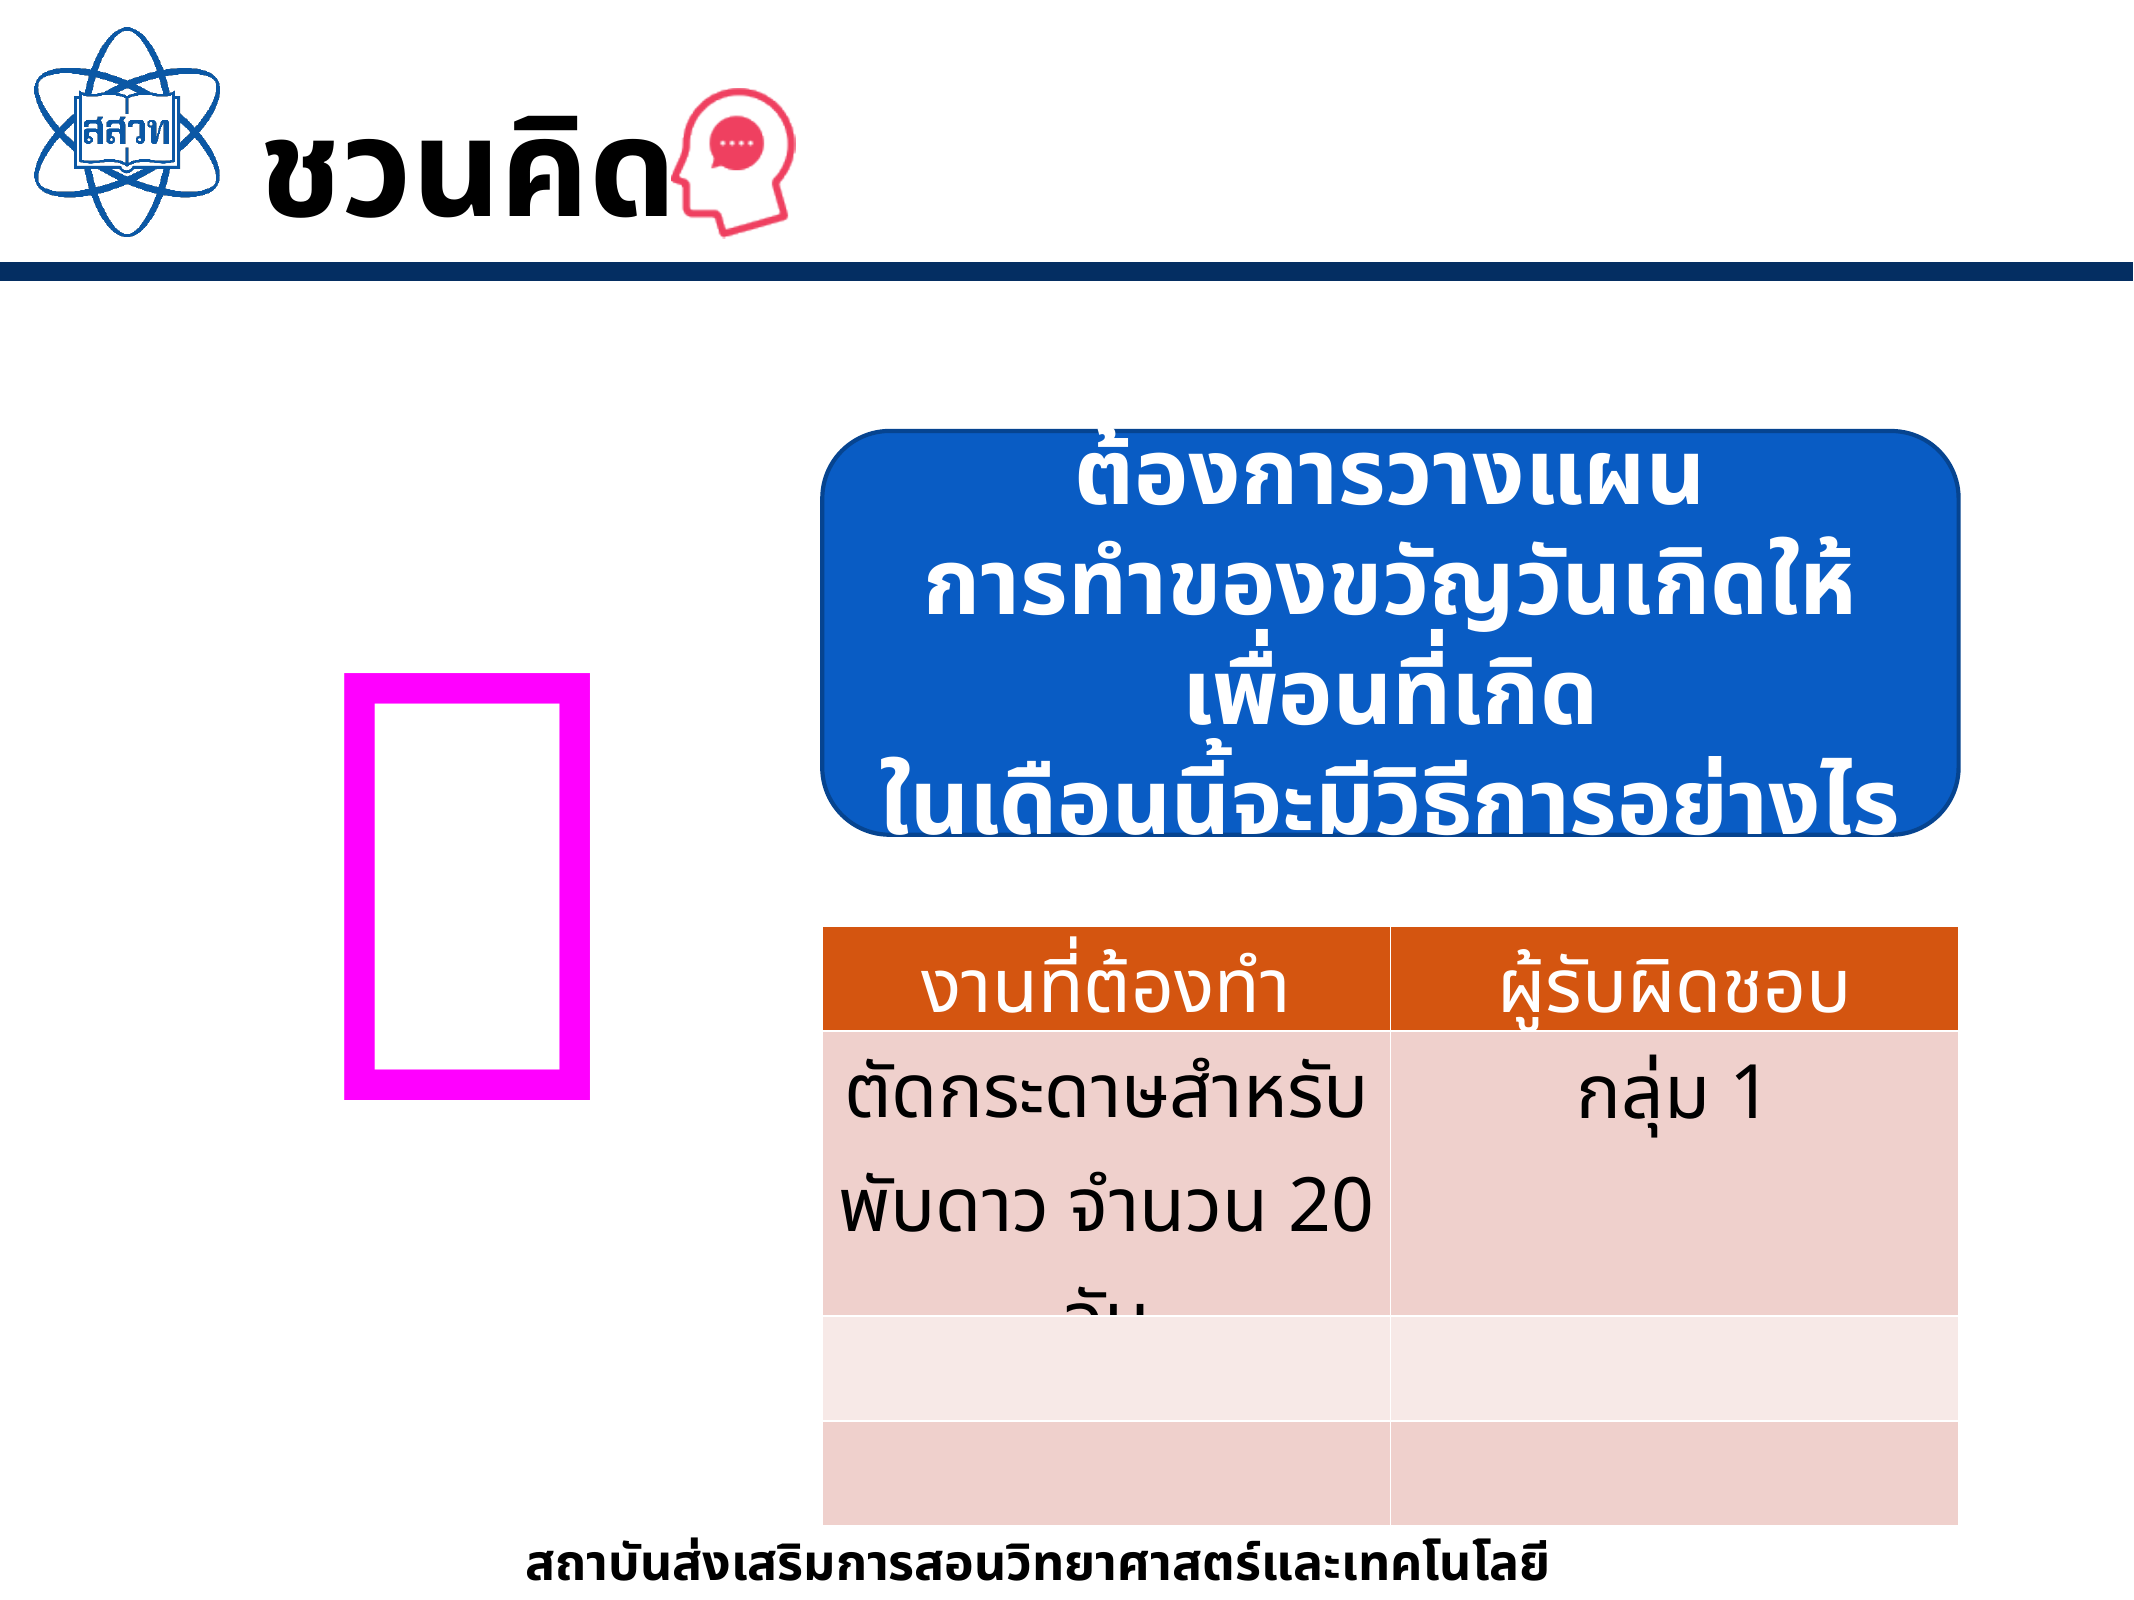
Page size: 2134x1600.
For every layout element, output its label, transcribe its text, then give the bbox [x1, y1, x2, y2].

text_box  [273, 494, 663, 1228]
table_cell [1391, 1422, 1958, 1525]
table_cell กลุ่ม 1 [1391, 1032, 1958, 1315]
picture [670, 88, 796, 240]
table_cell [823, 1317, 1390, 1420]
text_box ชวนคิด [250, 71, 686, 253]
table_cell ตัดกระดาษสำหรับพับดาว จำนวน 20 อัน [823, 1032, 1390, 1315]
text_box สถาบันส่งเสริมการสอนวิทยาศาสตร์และเทคโนโลยี [74, 1522, 2002, 1589]
table_header ผู้รับผิดชอบ [1391, 927, 1958, 1030]
picture [33, 27, 220, 237]
text_box หากนักเรียนทั้งห้องต้องการวางแผน การทำของขวัญวันเกิดให้เพื่อนที่เกิด ในเดือนนี้จะมีวิธีการอย่างไรบ้าง [820, 428, 1961, 837]
table_cell [823, 1422, 1390, 1525]
table_cell [1391, 1317, 1958, 1420]
table_header งานที่ต้องทำ [823, 927, 1390, 1030]
